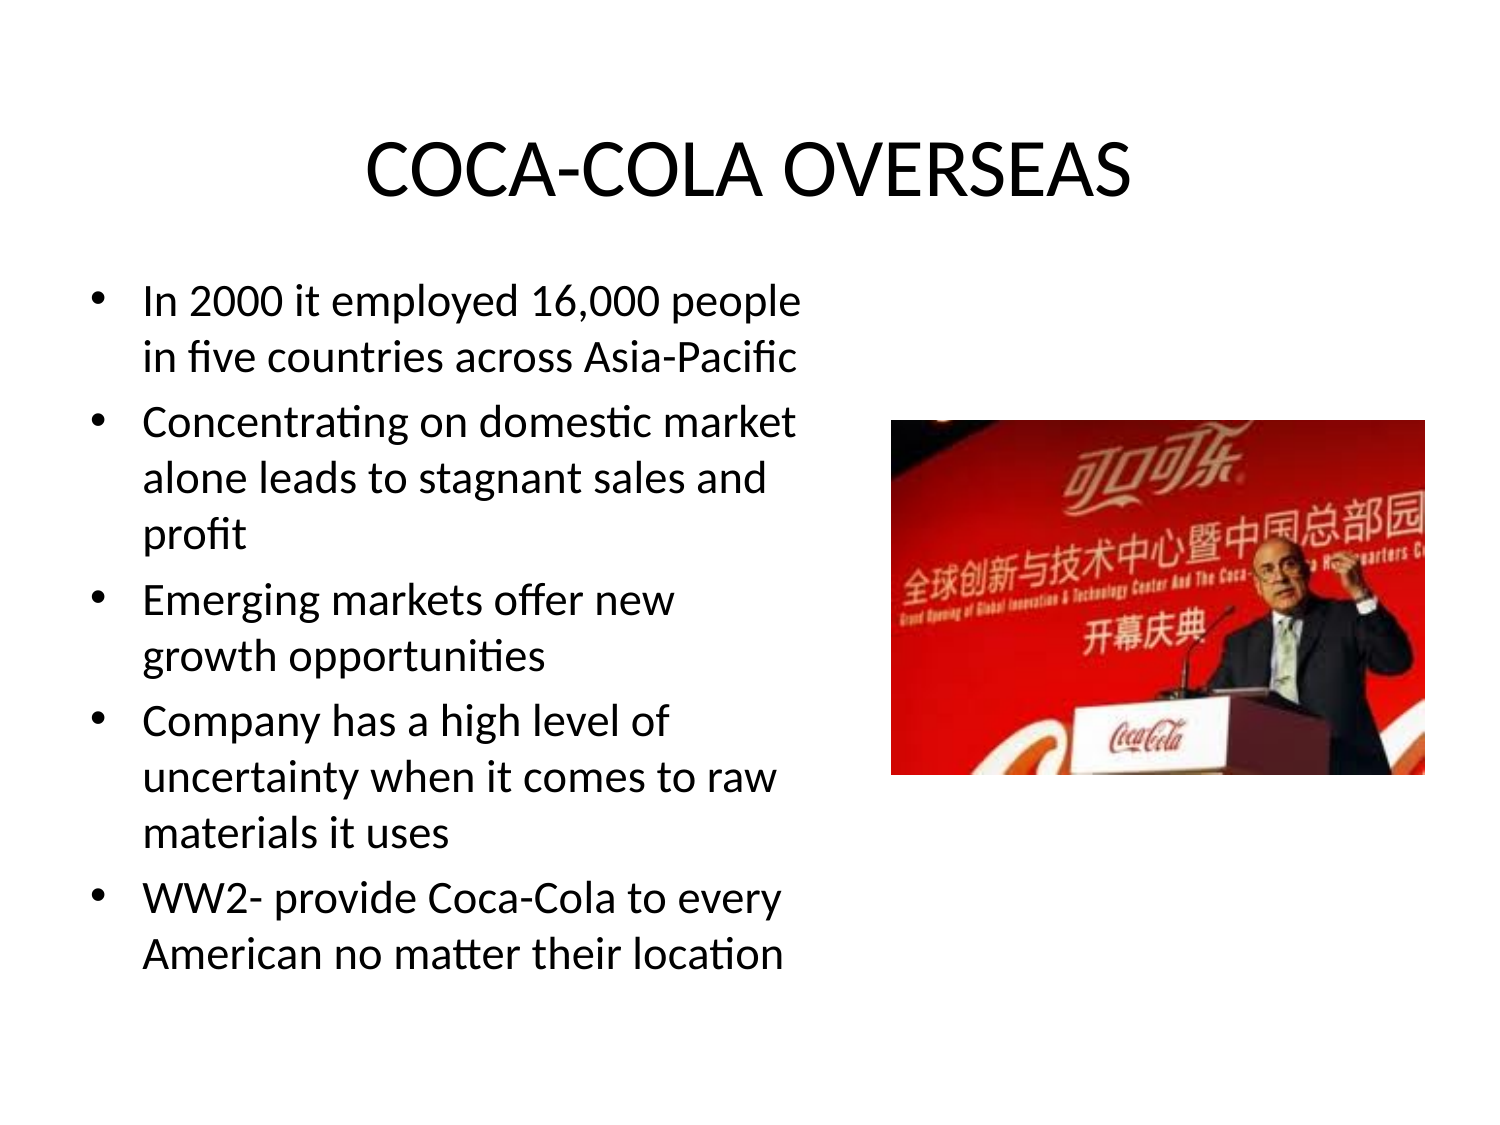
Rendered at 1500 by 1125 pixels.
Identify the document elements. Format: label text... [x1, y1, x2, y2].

list In 2000 it employed 16,000 people in five countries across Asia-Pacific Concentrating on domestic market alone leads to stagnant sales and profit Emerging markets offer new growth opportunities Company has a high level of uncertainty when it comes to raw materials it uses WW2- provide Coca-Cola to every American no matter their location [75, 262, 821, 1005]
text_box COCA-COLA OVERSEAS [112, 42, 1388, 284]
picture [891, 420, 1425, 776]
